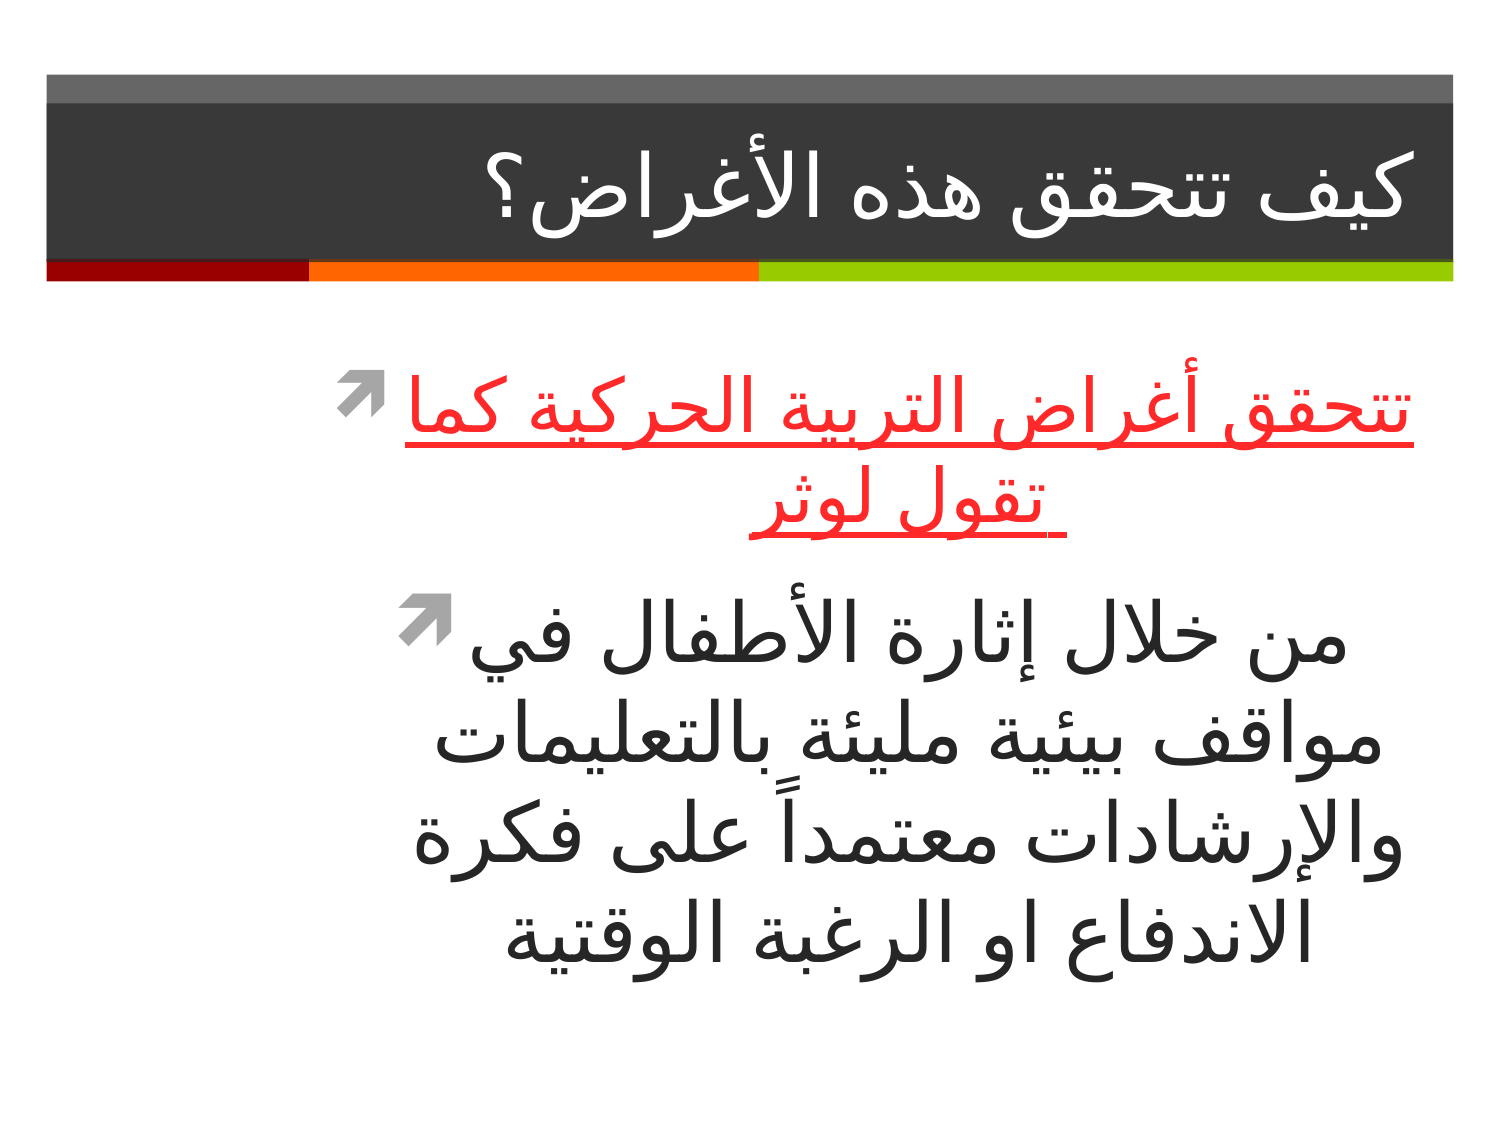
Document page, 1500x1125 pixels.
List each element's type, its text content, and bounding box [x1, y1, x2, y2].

list تتحقق أغراض التربية الحركية كما تقول لوثر من خلال إثارة الأطفال في مواقف بيئية مليئة بالتعليمات والإرشادات معتمداً على فكرة الاندفاع او الرغبة الوقتية [292, 350, 1454, 1005]
title كيف تتحقق هذه الأغراض؟ [46, 103, 1454, 263]
